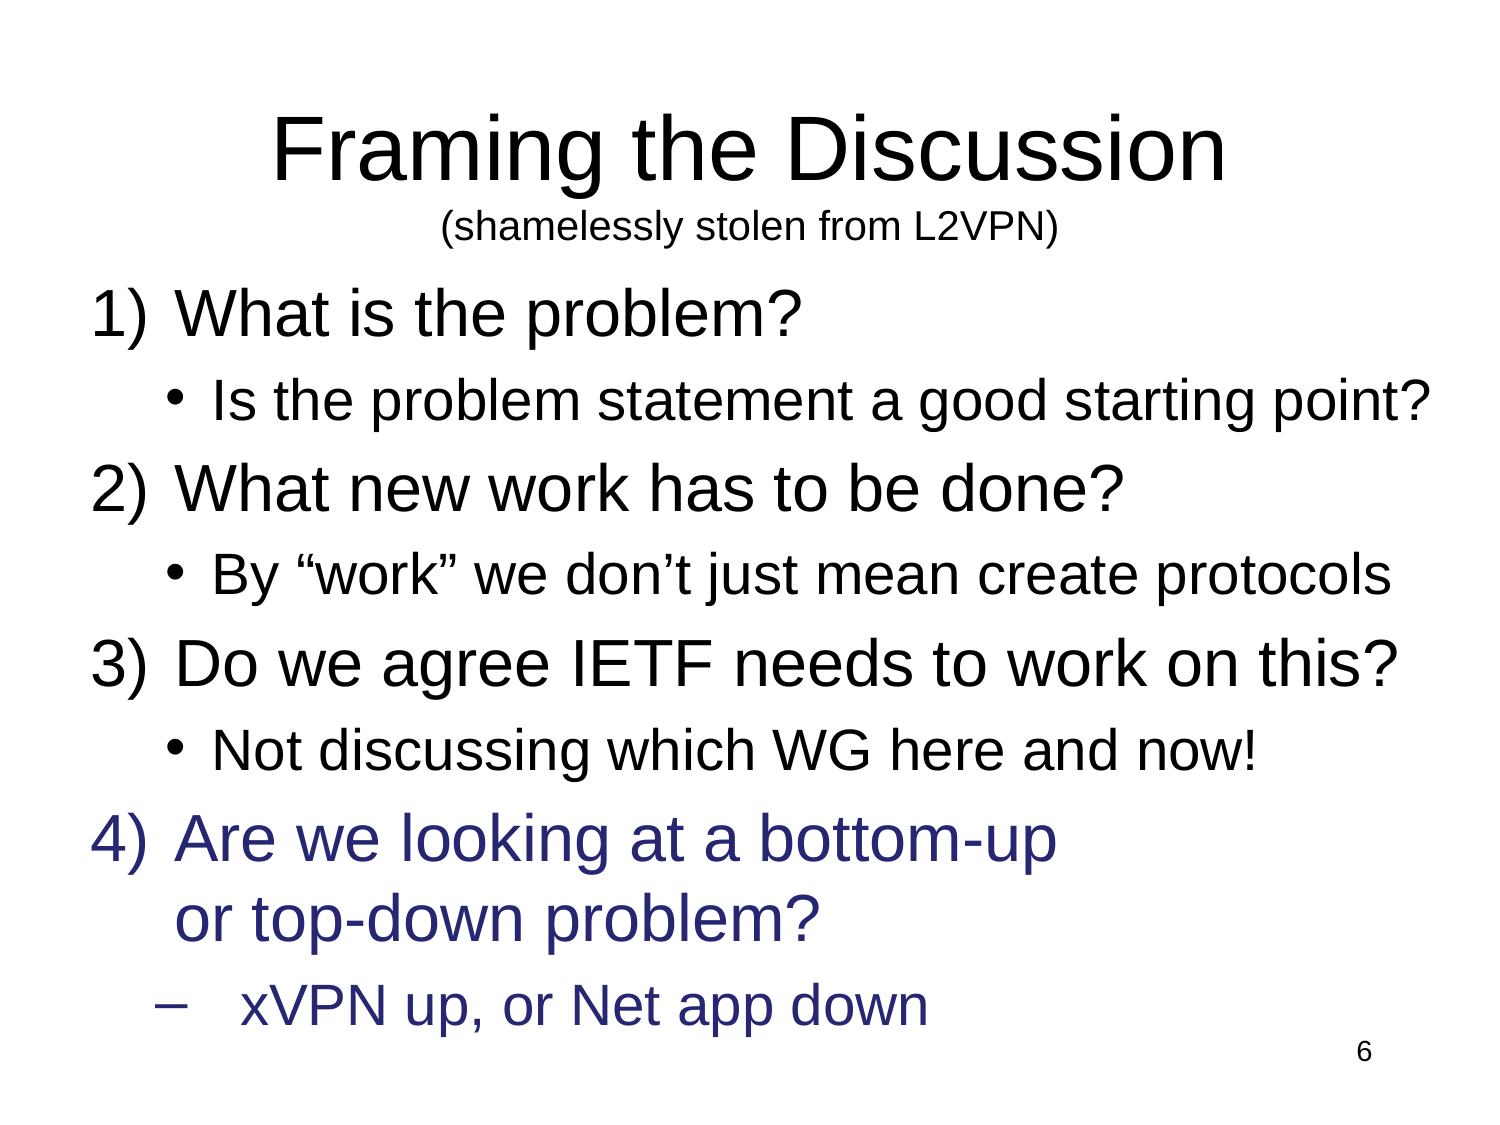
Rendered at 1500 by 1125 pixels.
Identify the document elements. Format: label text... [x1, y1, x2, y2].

slide_number 6 [1074, 1025, 1388, 1100]
title Framing the Discussion (shamelessly stolen from L2VPN) [112, 75, 1388, 262]
list What is the problem? Is the problem statement a good starting point? What new work has to be done? By “work” we don’t just mean create protocols Do we agree IETF needs to work on this? Not discussing which WG here and now! Are we looking at a bottom-up or top-down problem? xVPN up, or Net app down [75, 262, 1463, 1005]
